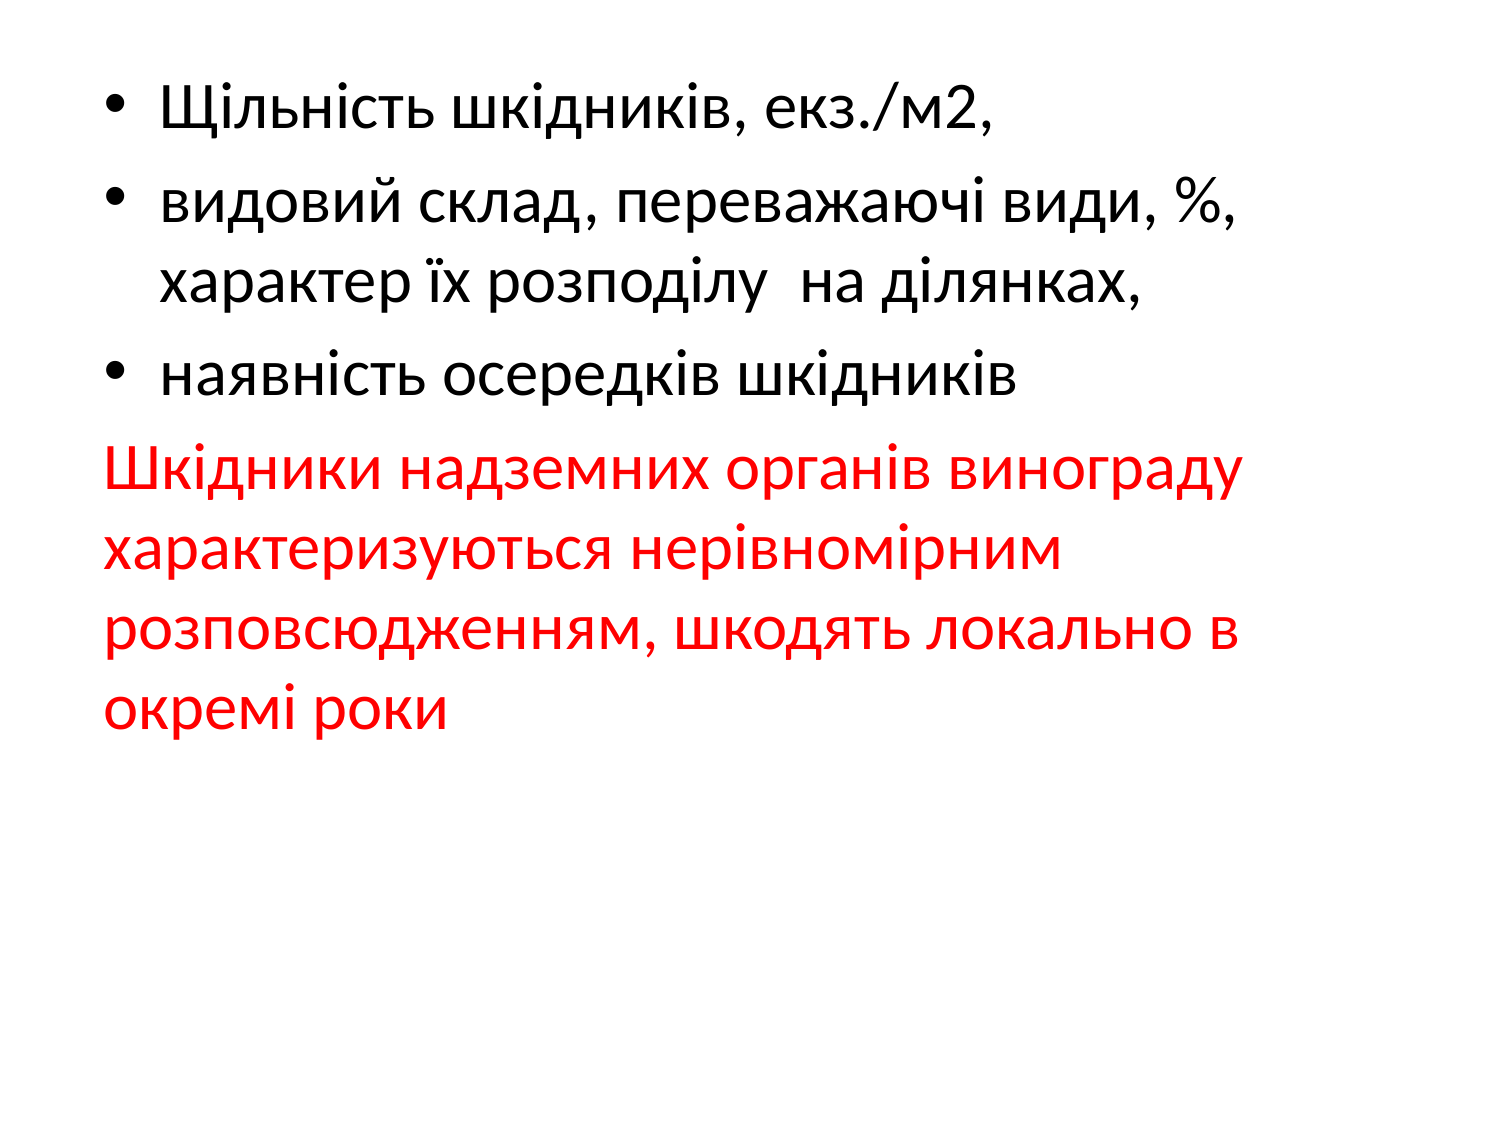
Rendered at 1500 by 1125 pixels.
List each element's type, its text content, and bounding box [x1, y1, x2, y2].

list Щільність шкідників, екз./м2, видовий склад, переважаючі види, %, характер їх розподілу на ділянках, наявність осередків шкідників Шкідники надземних органів винограду характеризуються нерівномірним розповсюдженням, шкодять локально в окремі роки [88, 54, 1439, 797]
